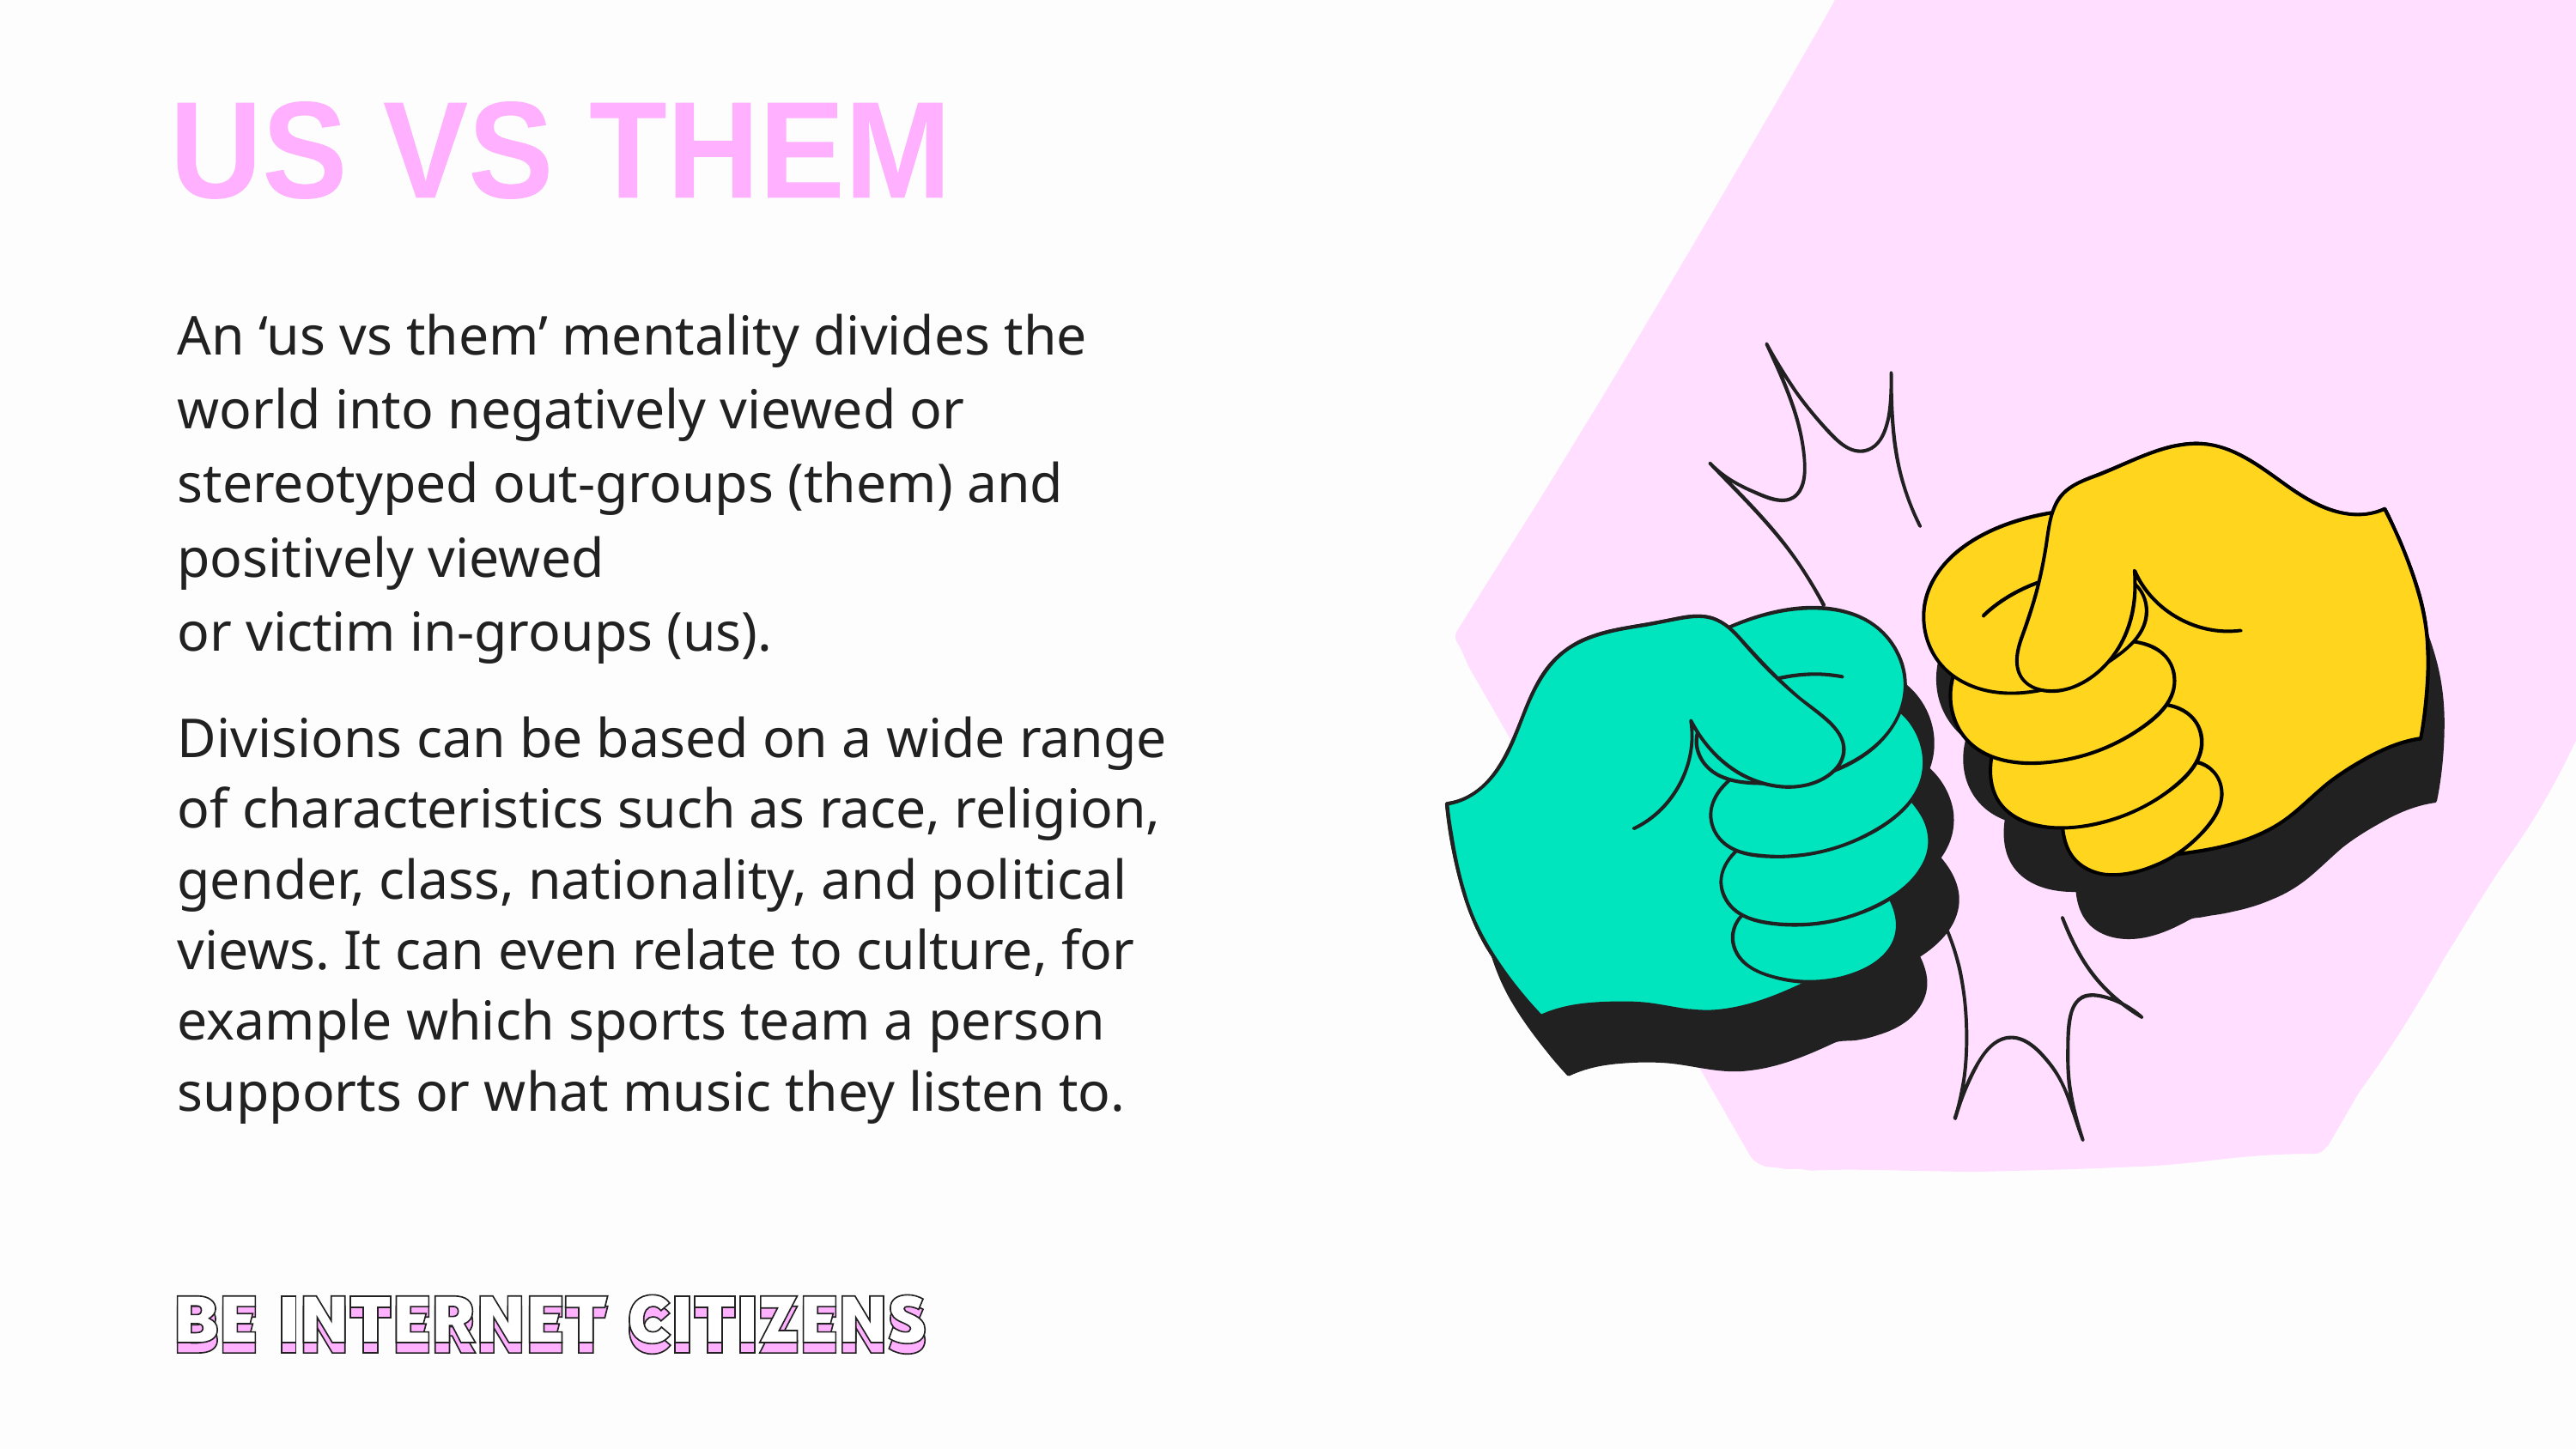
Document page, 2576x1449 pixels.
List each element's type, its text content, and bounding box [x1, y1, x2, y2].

text_box [1781, 1168, 2097, 1173]
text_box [1437, 317, 2445, 1161]
text_box An ‘us vs them’ mentality divides the world into negatively viewed or stereotyped out-groups (them) and positively viewed or victim in-groups (us). Divisions can be based on a wide range of characteristics such as race, religion, gender, class, nationality, and political views. It can even relate to culture, for example which sports team a person supports or what music they listen to. [177, 278, 1265, 1135]
text_box [1650, 0, 2576, 951]
